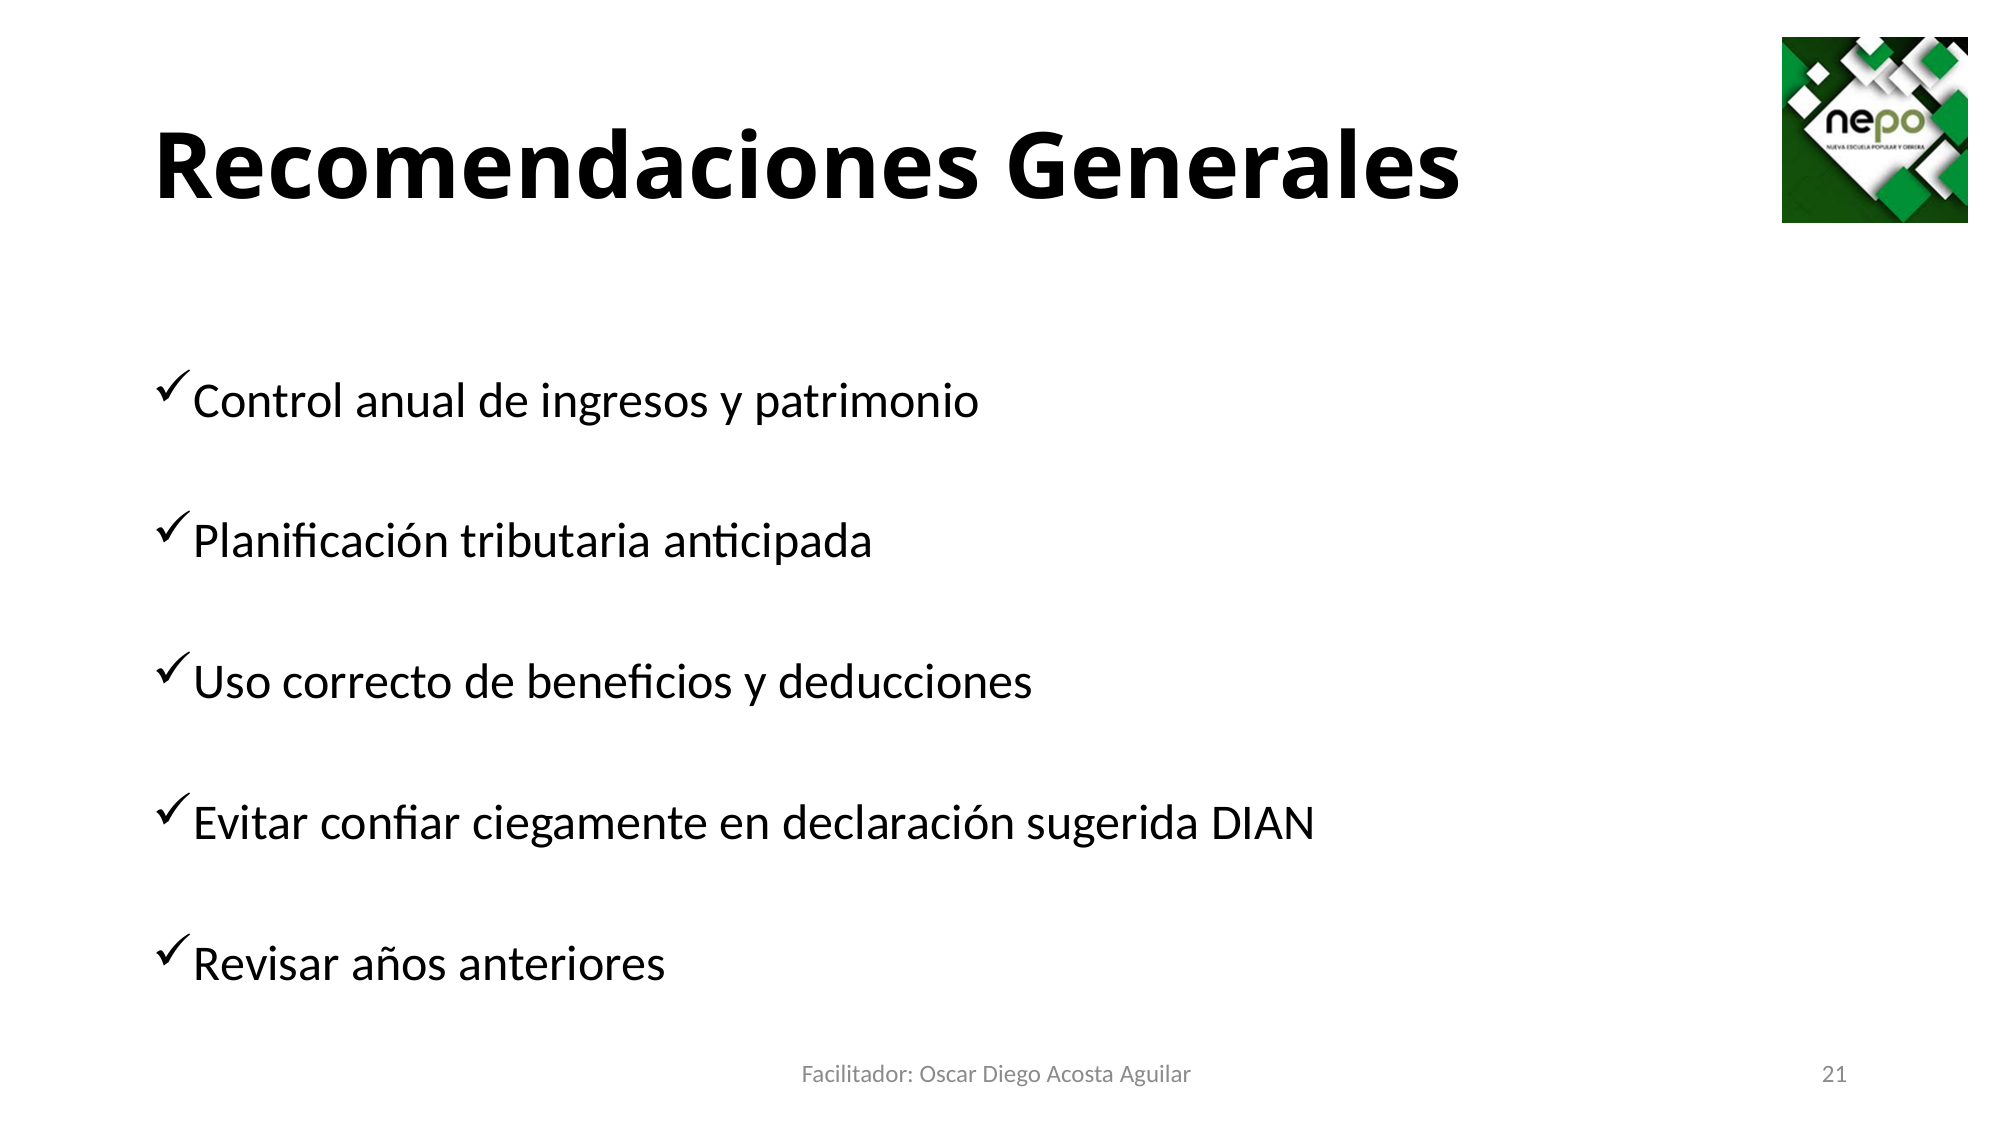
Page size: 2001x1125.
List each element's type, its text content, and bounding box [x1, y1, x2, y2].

picture [1782, 37, 1968, 223]
footer Facilitador: Oscar Diego Acosta Aguilar [662, 1042, 1338, 1103]
slide_number 21 [1412, 1042, 1863, 1103]
list Control anual de ingresos y patrimonio Planificación tributaria anticipada Uso correcto de beneficios y deducciones Evitar confiar ciegamente en declaración sugerida DIAN Revisar años anteriores [137, 299, 1863, 1014]
title Recomendaciones Generales [137, 59, 1863, 278]
